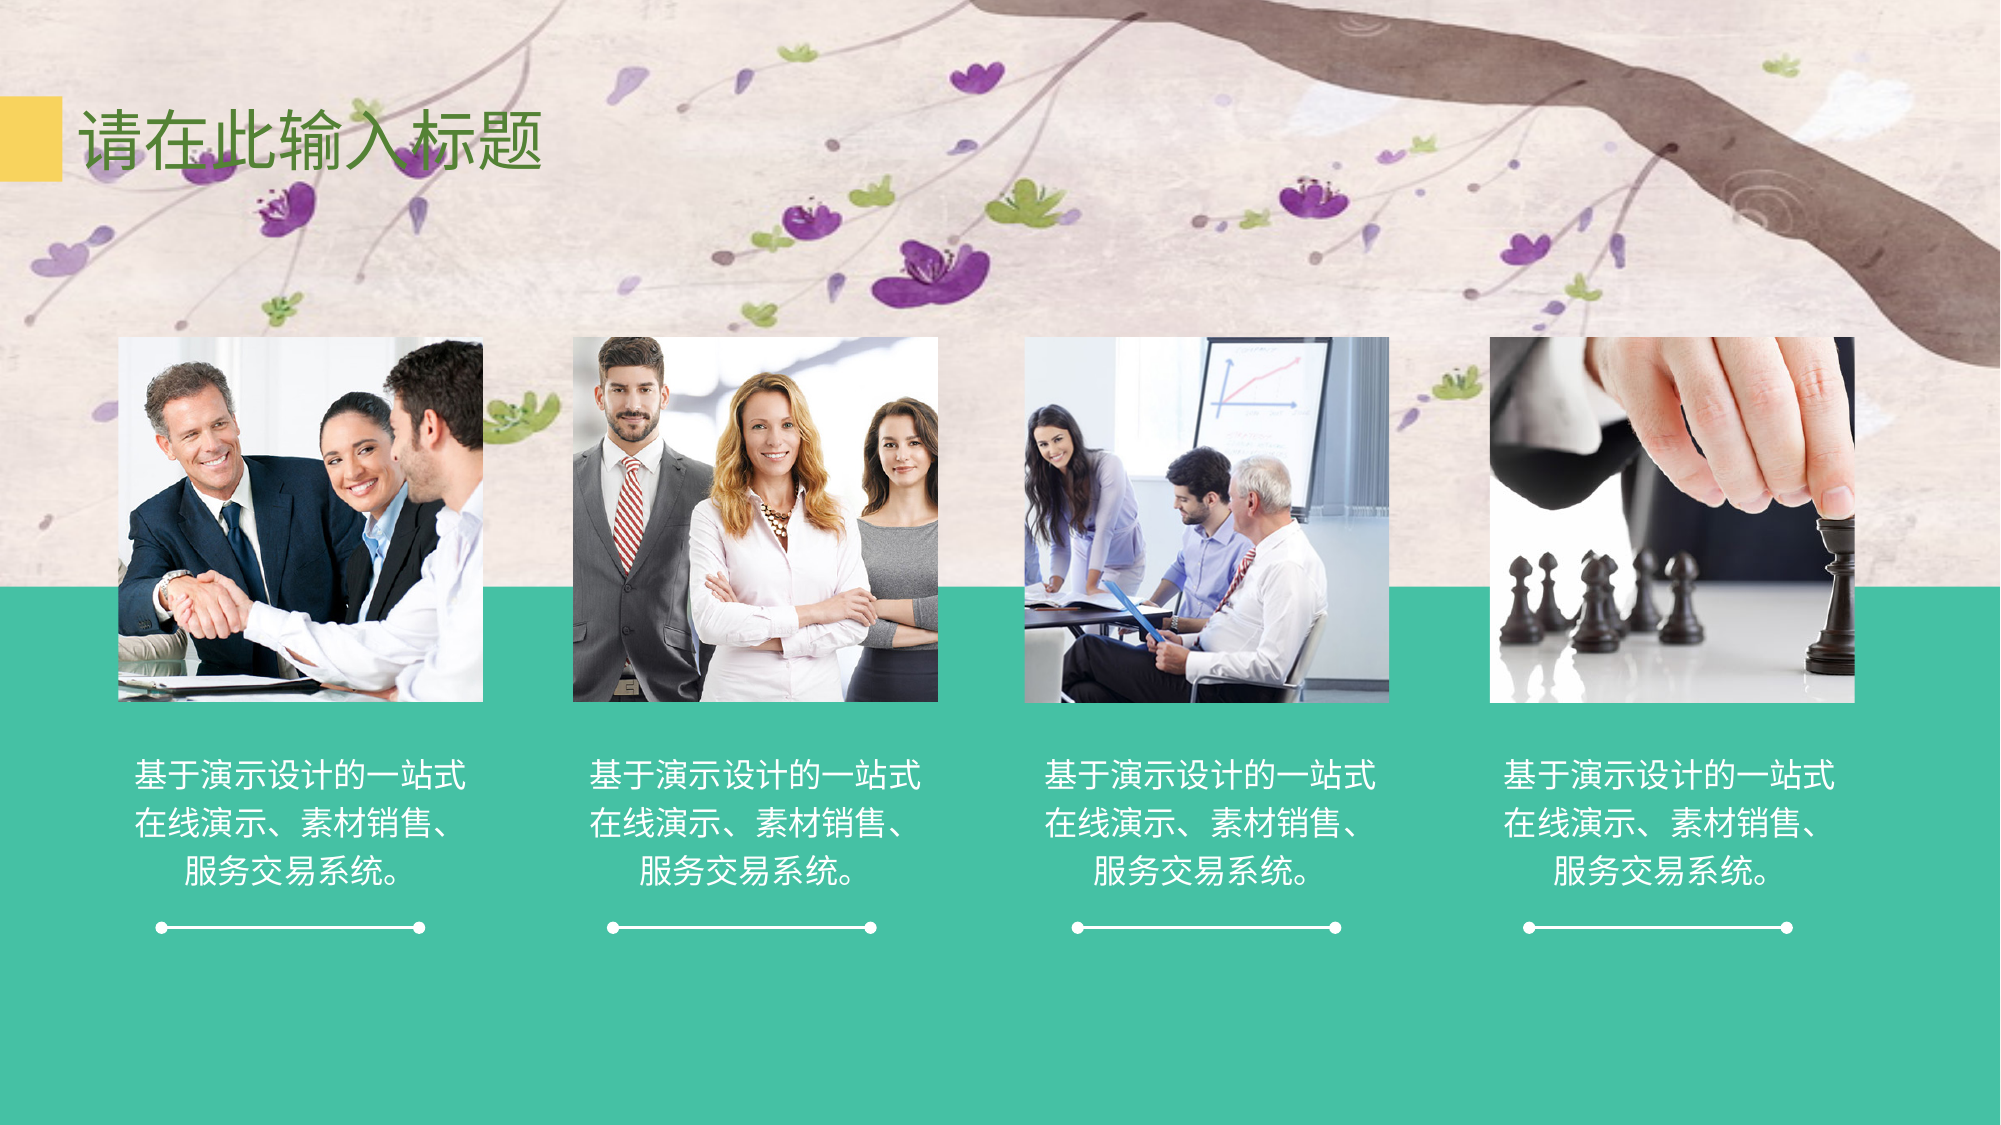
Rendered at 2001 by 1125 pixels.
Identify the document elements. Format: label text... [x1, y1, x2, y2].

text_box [0, 96, 547, 182]
picture [0, 0, 2001, 1125]
text_box 基于演示设计的一站式在线演示、素材销售、服务交易系统。 [573, 739, 938, 898]
text_box 基于演示设计的一站式在线演示、素材销售、服务交易系统。 [1487, 739, 1853, 898]
text_box [0, 586, 2000, 1125]
text_box 基于演示设计的一站式在线演示、素材销售、服务交易系统。 [118, 739, 483, 898]
text_box 基于演示设计的一站式在线演示、素材销售、服务交易系统。 [1028, 739, 1393, 898]
